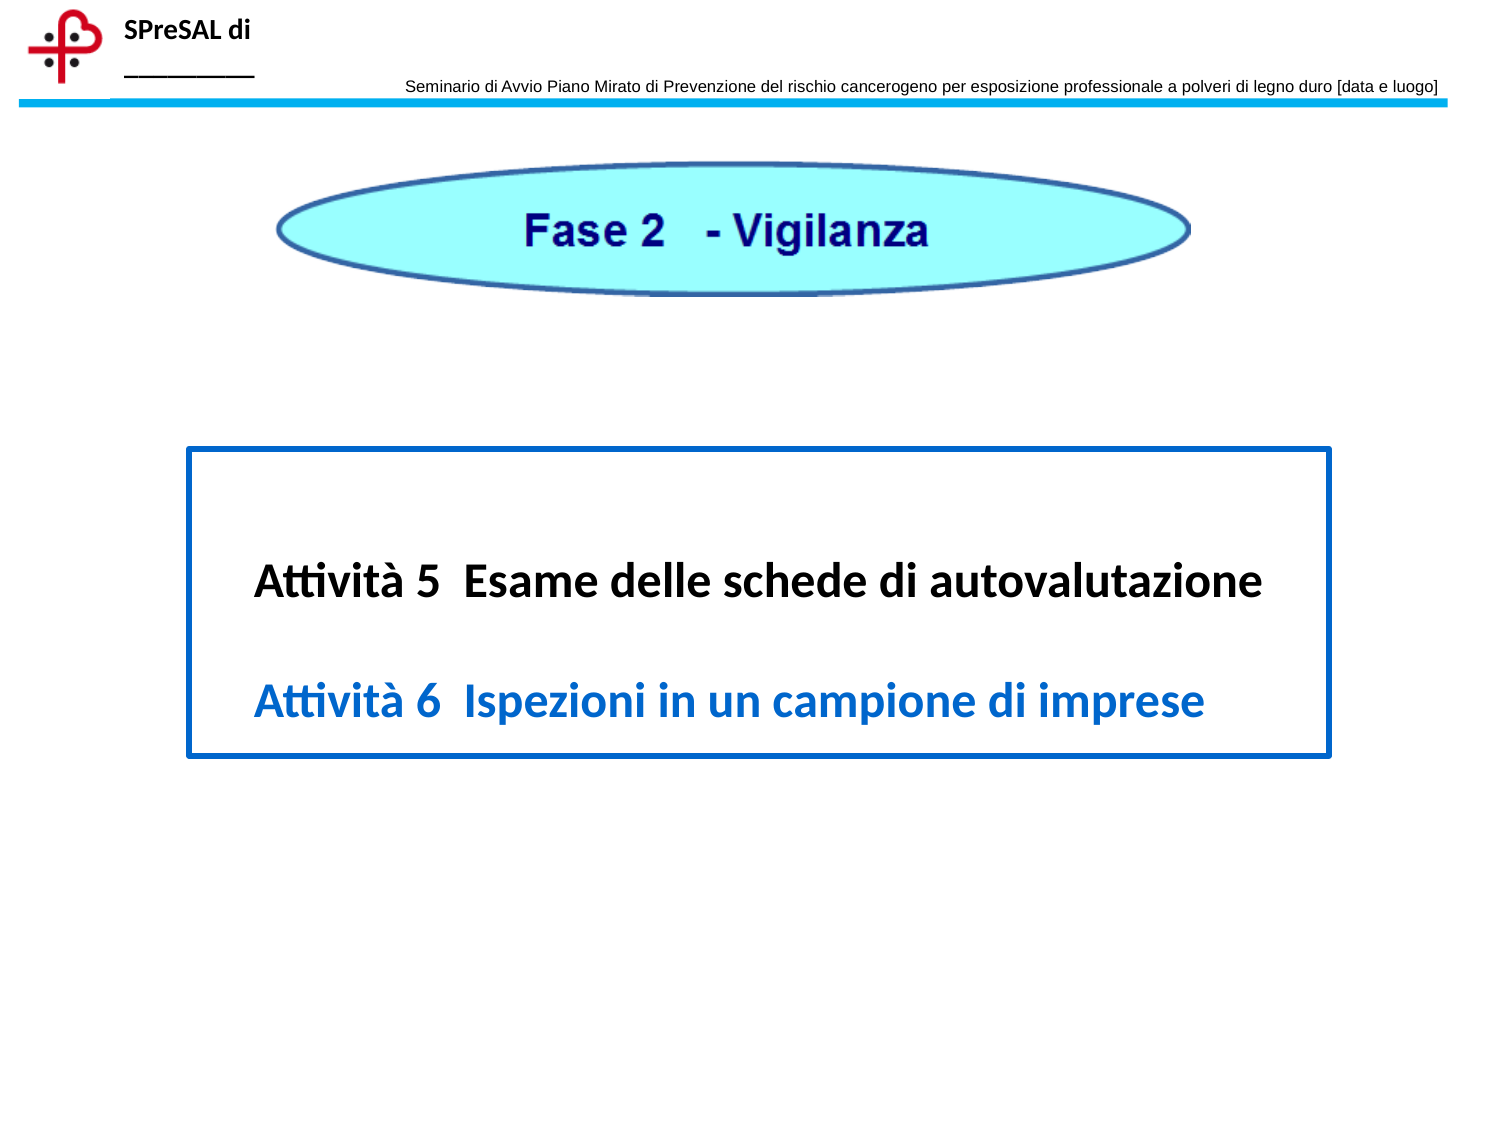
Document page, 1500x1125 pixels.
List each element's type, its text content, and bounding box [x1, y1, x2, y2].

text_box [189, 448, 1329, 756]
text_box [105, 98, 1448, 108]
picture [17, 0, 110, 99]
picture [275, 160, 1192, 297]
text_box SPreSAL di _________ [114, 3, 286, 88]
text_box [0, 347, 1276, 673]
text_box Seminario di Avvio Piano Mirato di Prevenzione del rischio cancerogeno per esposizione professionale a polveri di legno duro [data e luogo] [385, 68, 1460, 103]
